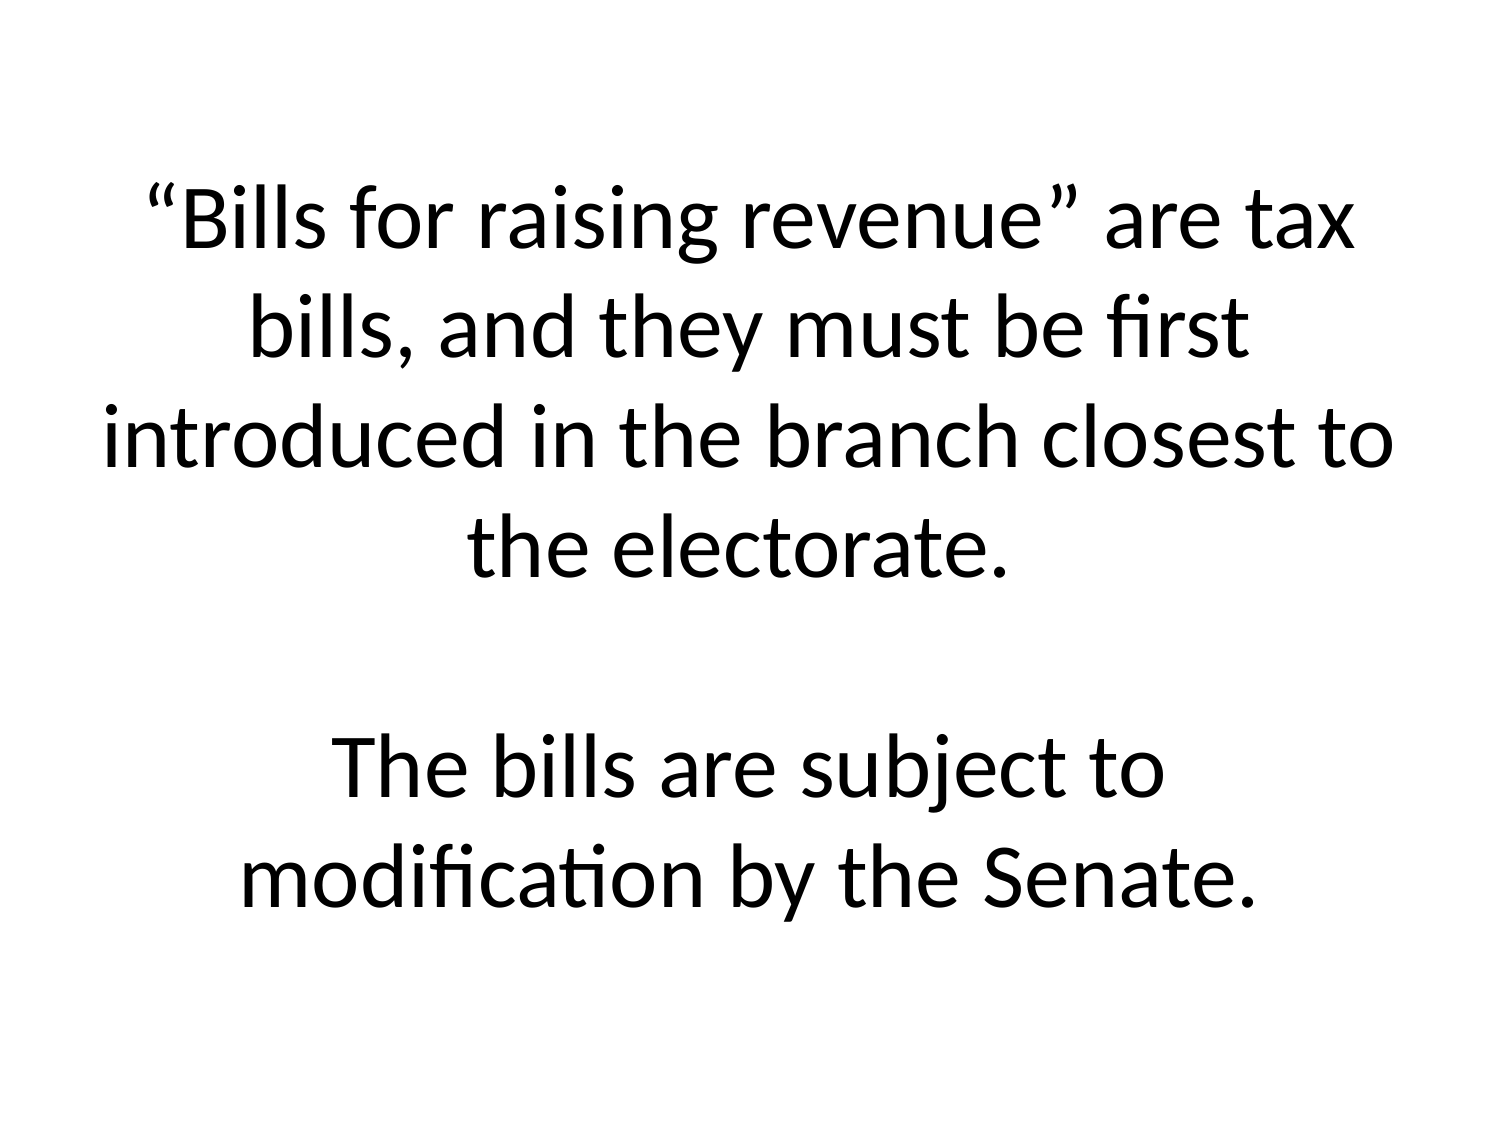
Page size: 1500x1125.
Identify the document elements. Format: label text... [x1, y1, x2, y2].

title “Bills for raising revenue” are tax bills, and they must be first introduced in the branch closest to the electorate. The bills are subject to modification by the Senate. [74, 44, 1426, 1038]
